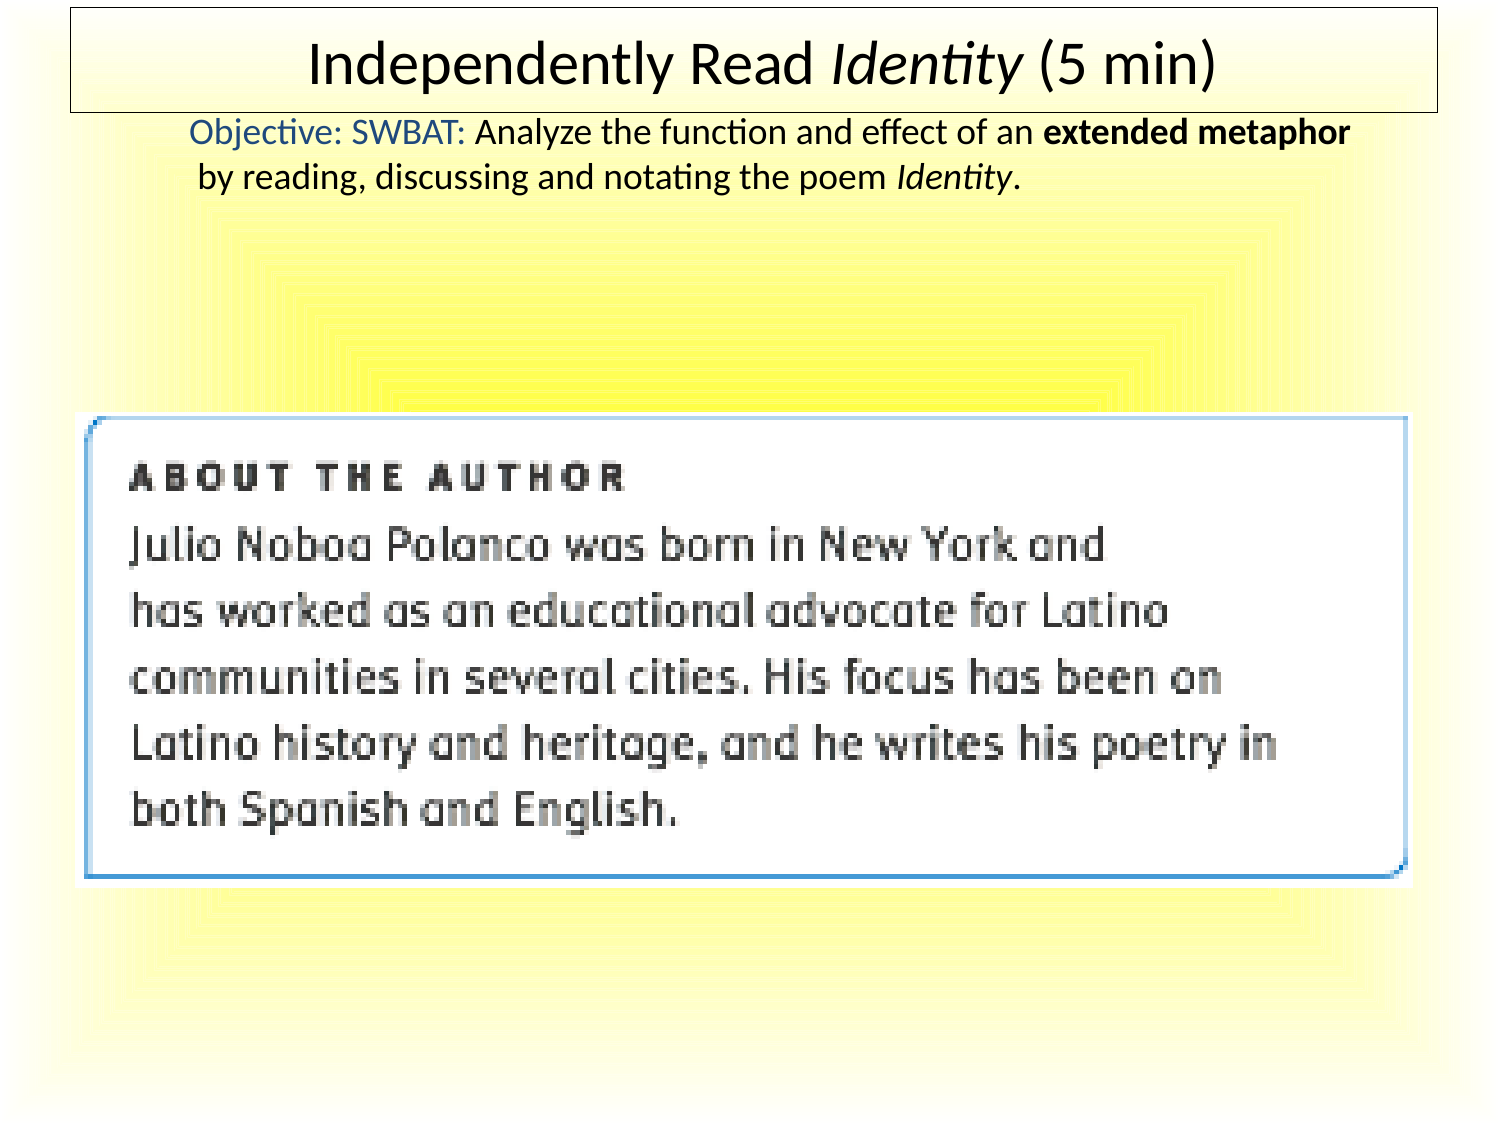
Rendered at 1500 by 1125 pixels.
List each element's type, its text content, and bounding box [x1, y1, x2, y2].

picture [74, 412, 1413, 888]
text_box Objective: SWBAT: Analyze the function and effect of an extended metaphor by reading, discussing and notating the poem Identity. [70, 99, 1413, 205]
title Independently Read Identity (5 min) [70, 7, 1438, 113]
